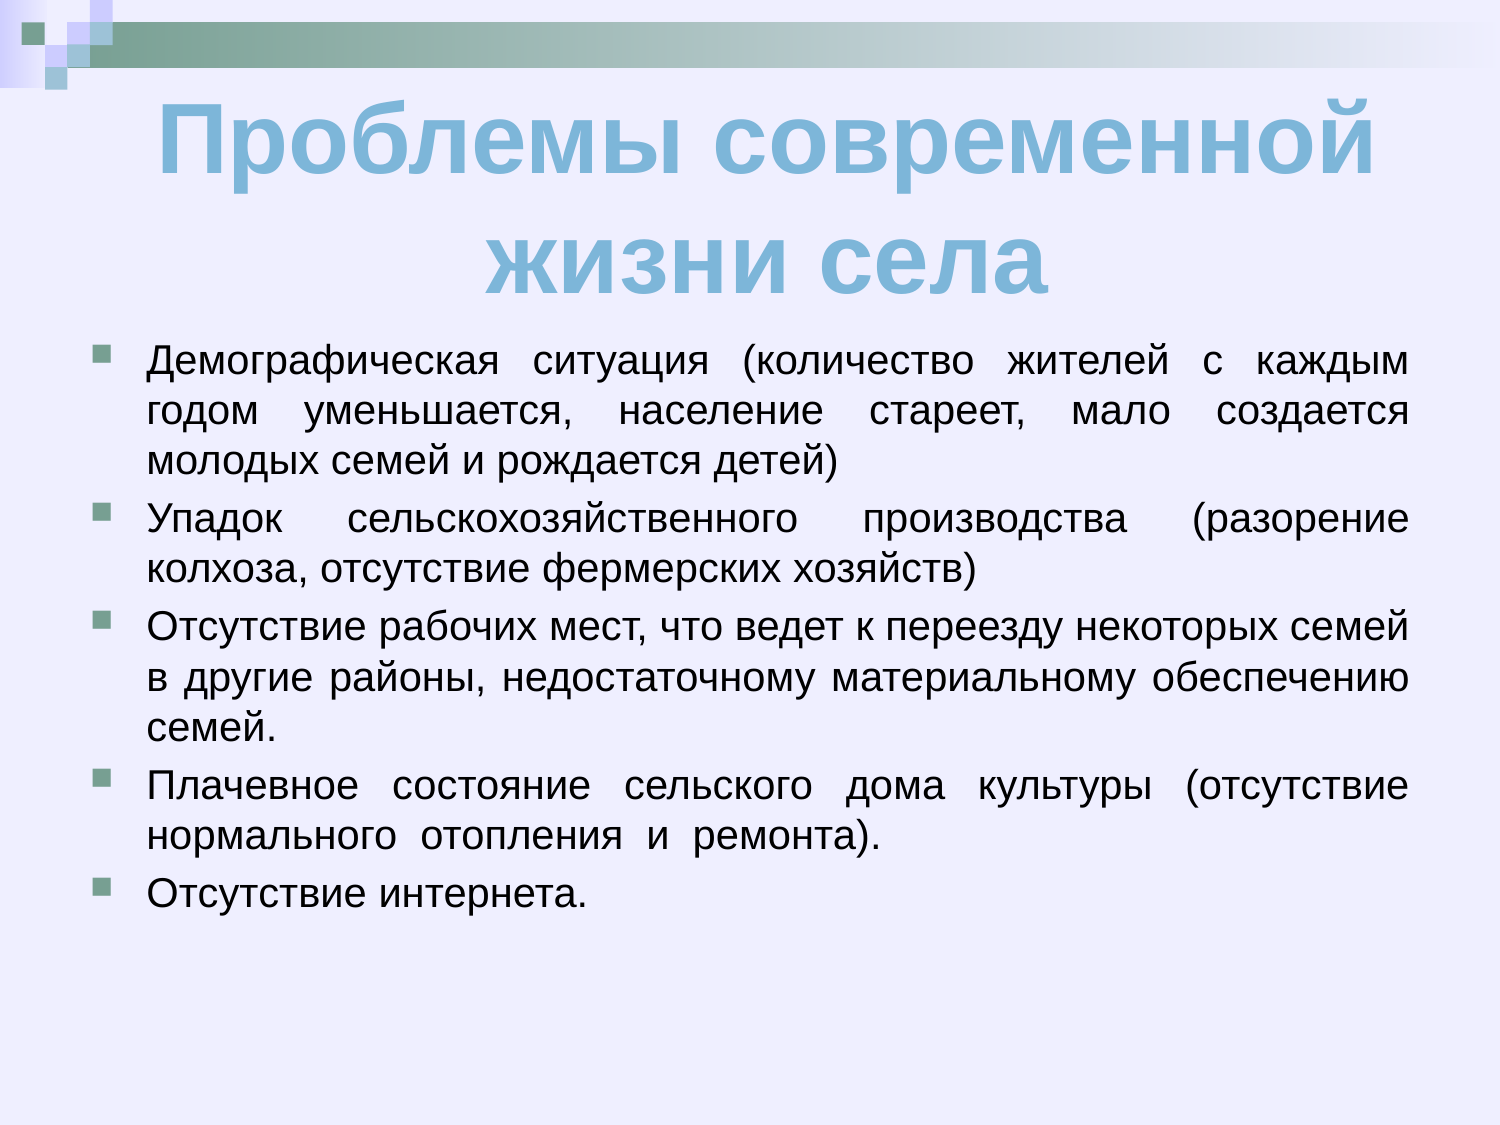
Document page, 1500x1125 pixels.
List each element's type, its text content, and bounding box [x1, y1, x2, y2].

text_box Проблемы современной жизни села [100, 66, 1436, 322]
list Демографическая ситуация (количество жителей с каждым годом уменьшается, население стареет, мало создается молодых семей и рождается детей) Упадок сельскохозяйственного производства (разорение колхоза, отсутствие фермерских хозяйств) Отсутствие рабочих мест, что ведет к переезду некоторых семей в другие районы, недостаточному материальному обеспечению семей. Плачевное состояние сельского дома культуры (отсутствие нормального отопления и ремонта). Отсутствие интернета. [75, 324, 1425, 963]
